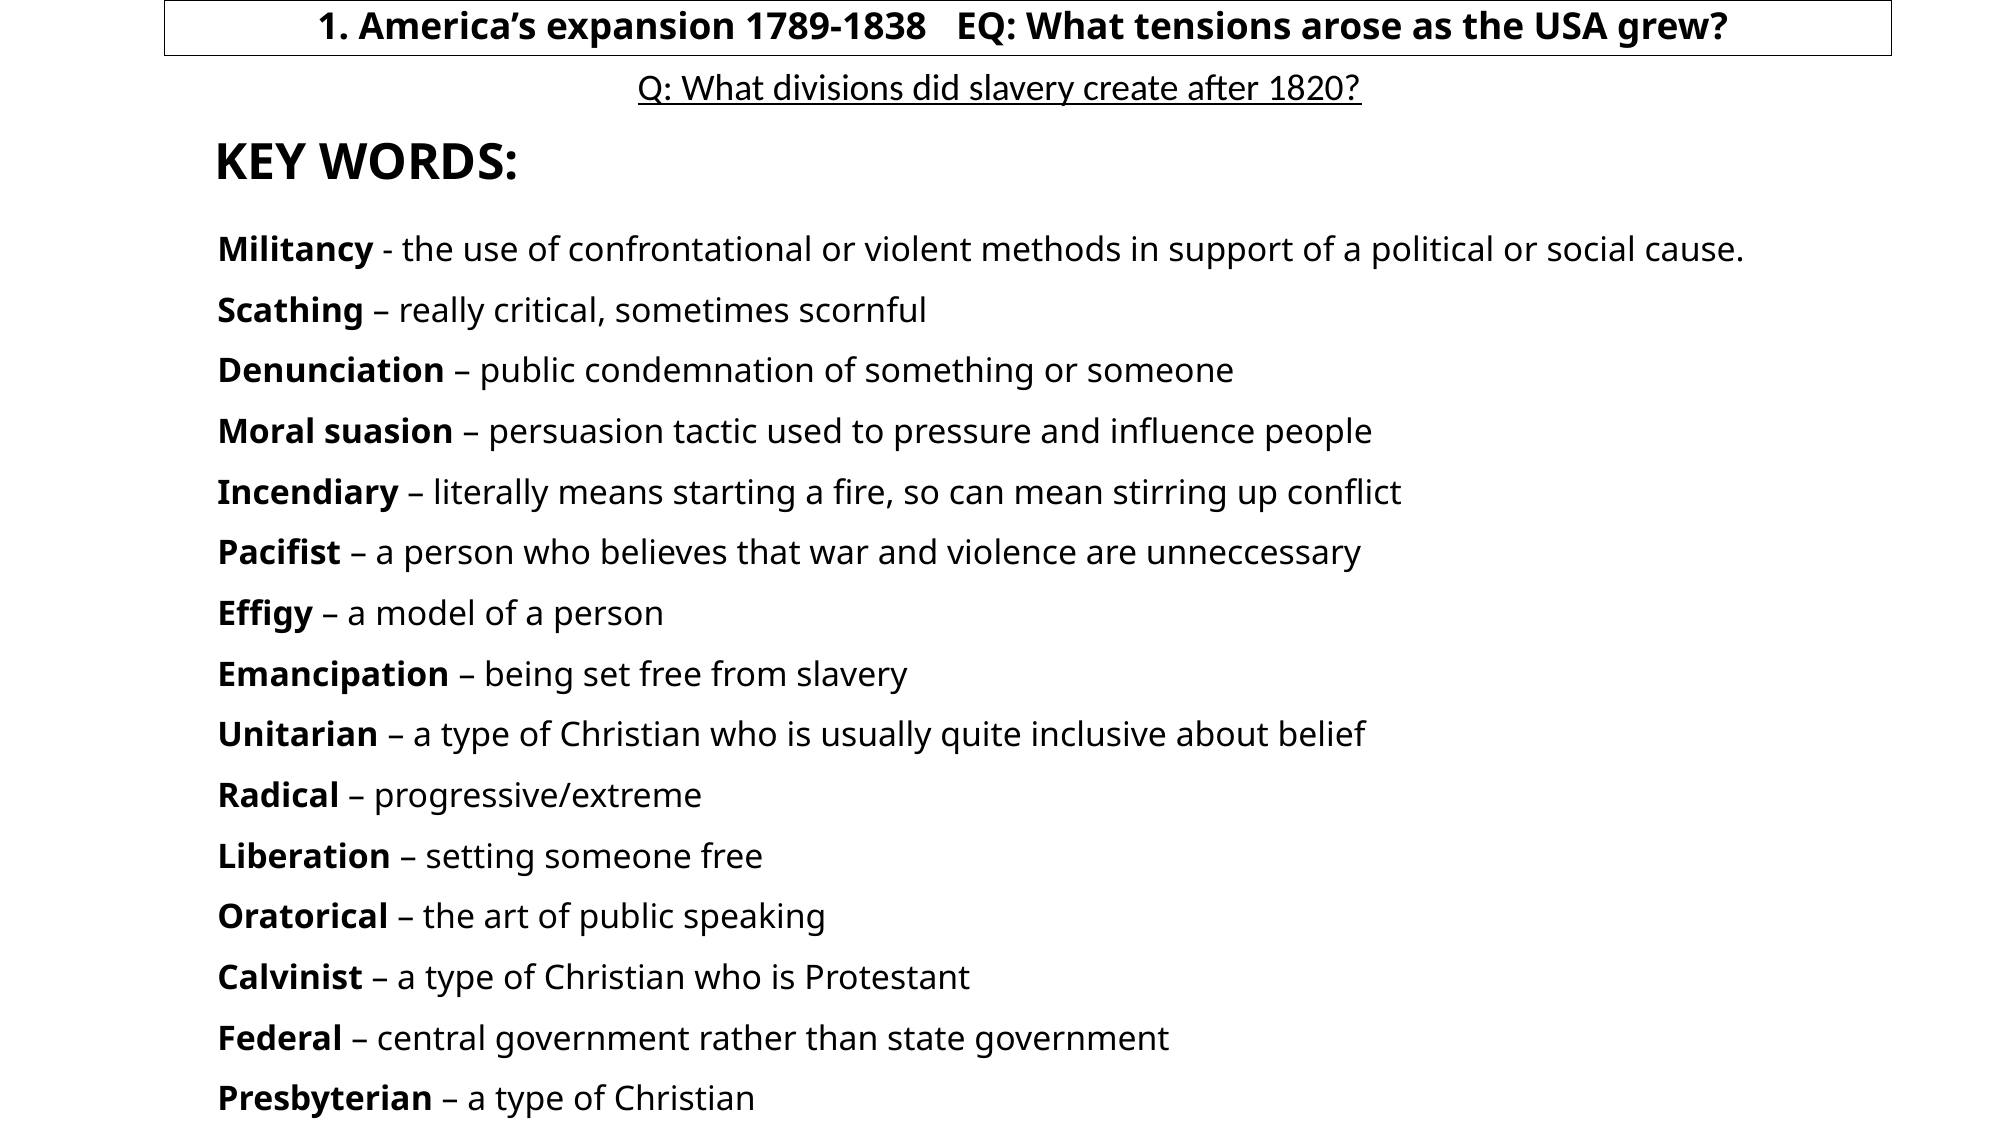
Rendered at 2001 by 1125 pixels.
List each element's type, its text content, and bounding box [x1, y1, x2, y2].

list Militancy - the use of confrontational or violent methods in support of a political or social cause. Scathing – really critical, sometimes scornful Denunciation – public condemnation of something or someone Moral suasion – persuasion tactic used to pressure and influence people Incendiary – literally means starting a fire, so can mean stirring up conflict Pacifist – a person who believes that war and violence are unneccessary Effigy – a model of a person Emancipation – being set free from slavery Unitarian – a type of Christian who is usually quite inclusive about belief Radical – progressive/extreme Liberation – setting someone free Oratorical – the art of public speaking Calvinist – a type of Christian who is Protestant Federal – central government rather than state government Presbyterian – a type of Christian [202, 200, 1928, 1125]
title KEY WORDS: [199, 54, 1925, 273]
text_box Q: What divisions did slavery create after 1820? [265, 56, 1735, 116]
text_box 1. America’s expansion 1789-1838 EQ: What tensions arose as the USA grew? [164, 0, 1892, 56]
